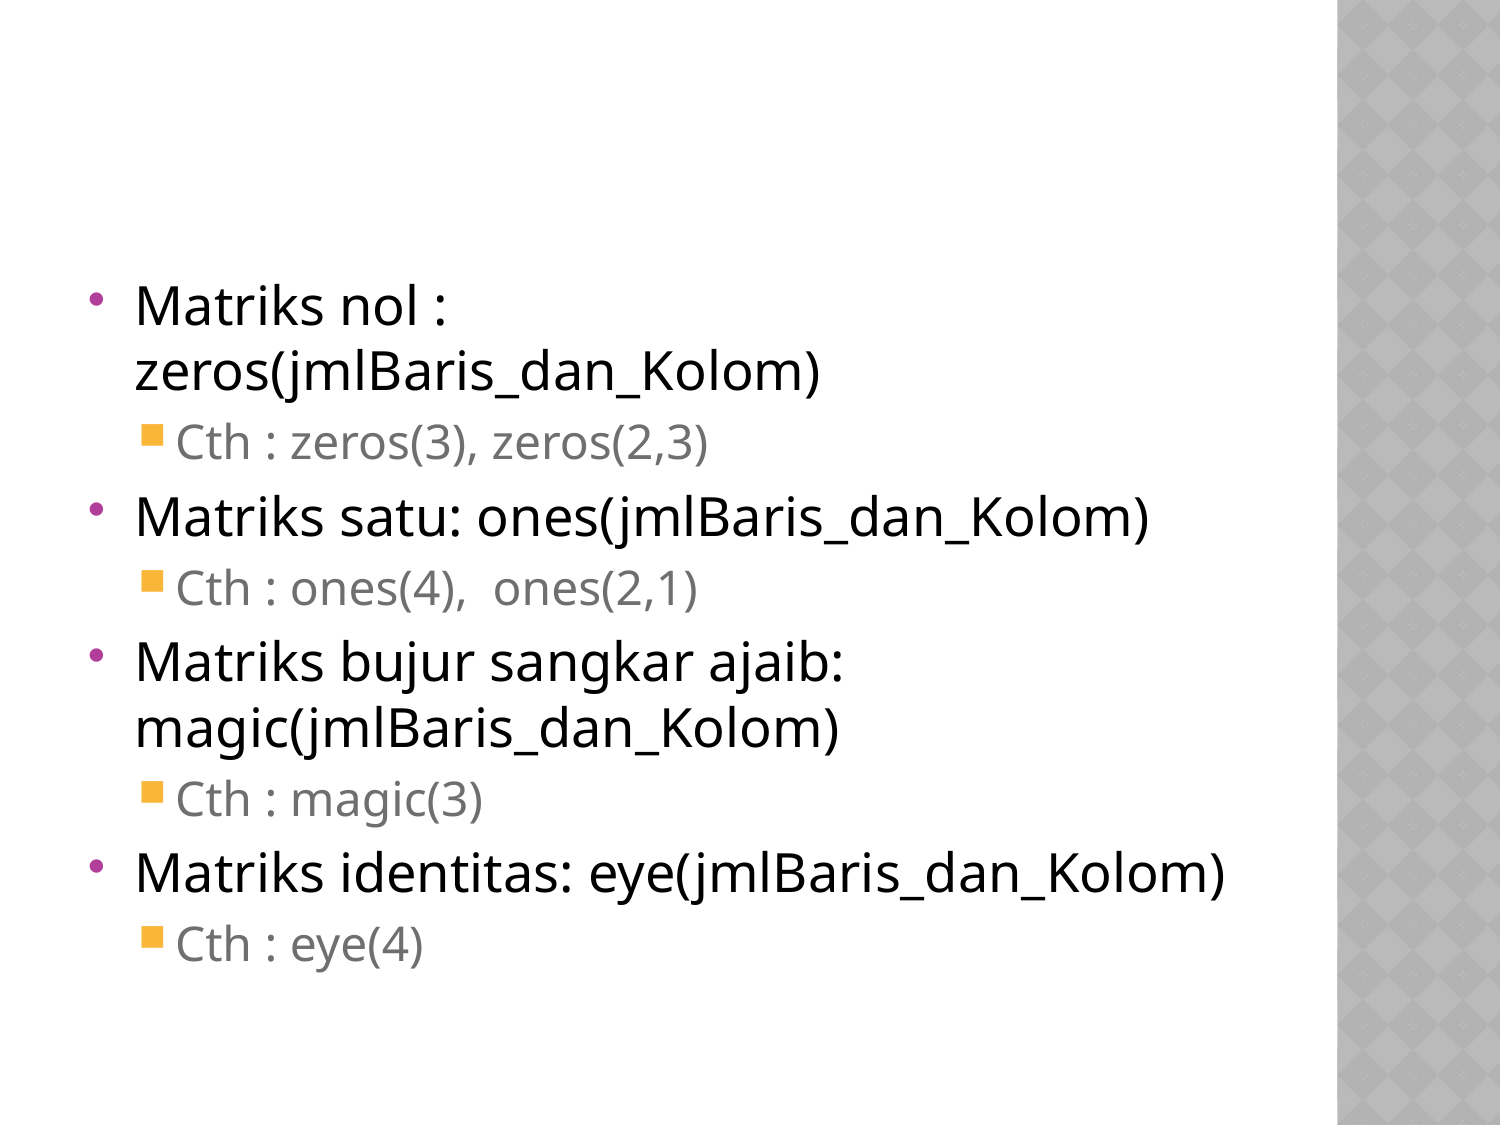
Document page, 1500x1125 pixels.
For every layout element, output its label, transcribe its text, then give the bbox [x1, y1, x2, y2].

list Matriks nol : zeros(jmlBaris_dan_Kolom) Cth : zeros(3), zeros(2,3) Matriks satu: ones(jmlBaris_dan_Kolom) Cth : ones(4), ones(2,1) Matriks bujur sangkar ajaib: magic(jmlBaris_dan_Kolom) Cth : magic(3) Matriks identitas: eye(jmlBaris_dan_Kolom) Cth : eye(4) [75, 264, 1263, 1059]
